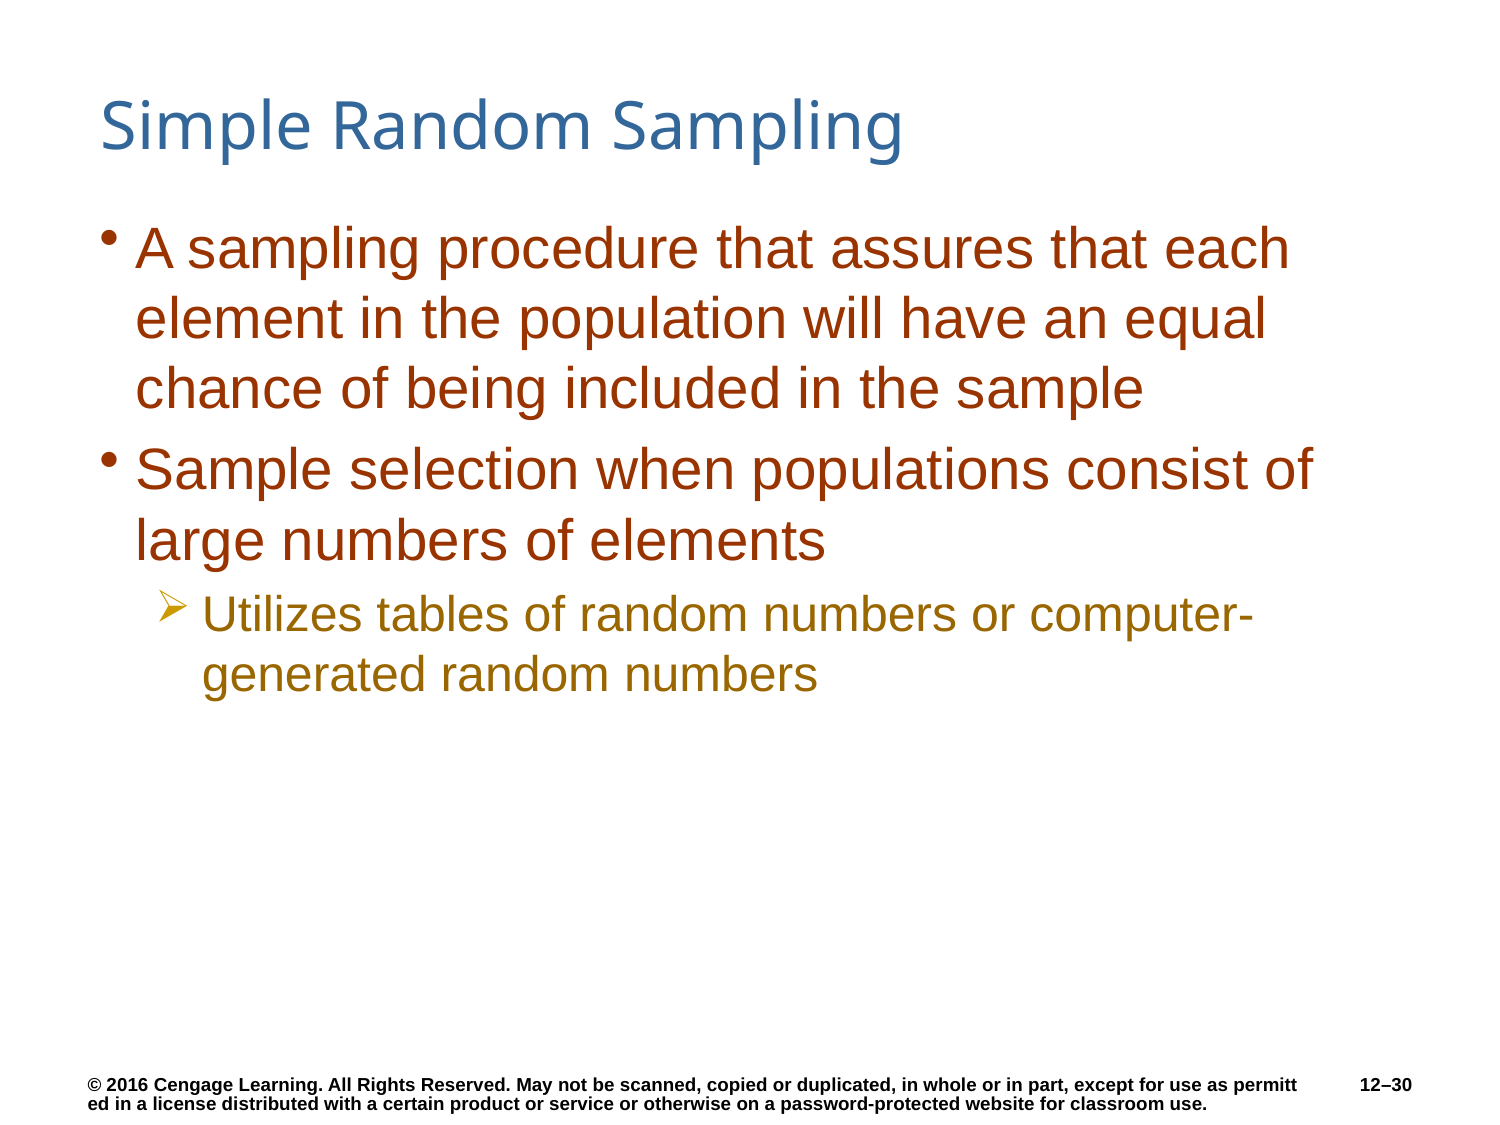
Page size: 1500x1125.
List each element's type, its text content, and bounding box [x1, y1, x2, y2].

title Simple Random Sampling [85, 75, 1411, 171]
footer © 2016 Cengage Learning. All Rights Reserved. May not be scanned, copied or duplicated, in whole or in part, except for use as permitted in a license distributed with a certain product or service or otherwise on a password-protected website for classroom use. [87, 1057, 1050, 1103]
slide_number 12–30 [1050, 1042, 1413, 1103]
list A sampling procedure that assures that each element in the population will have an equal chance of being included in the sample Sample selection when populations consist of large numbers of elements Utilizes tables of random numbers or computer-generated random numbers [84, 202, 1414, 1013]
